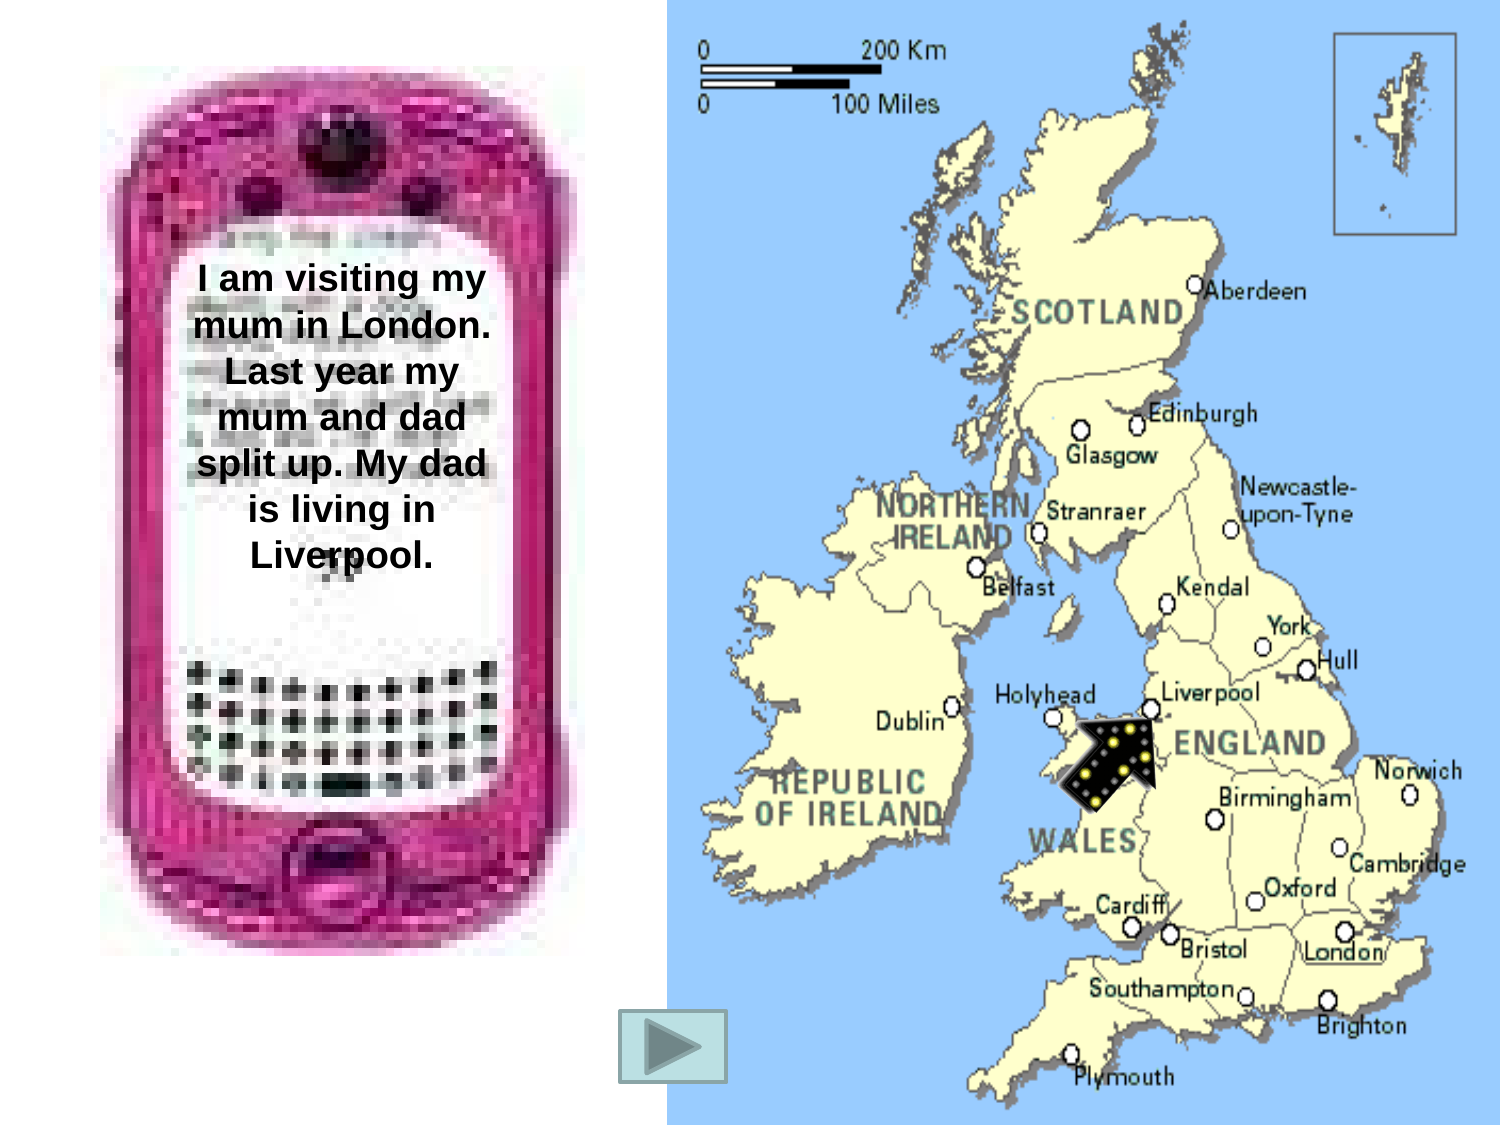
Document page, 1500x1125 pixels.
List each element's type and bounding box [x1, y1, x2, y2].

text_box [618, 1009, 661, 1084]
picture [666, 0, 1500, 1125]
picture [99, 66, 585, 956]
